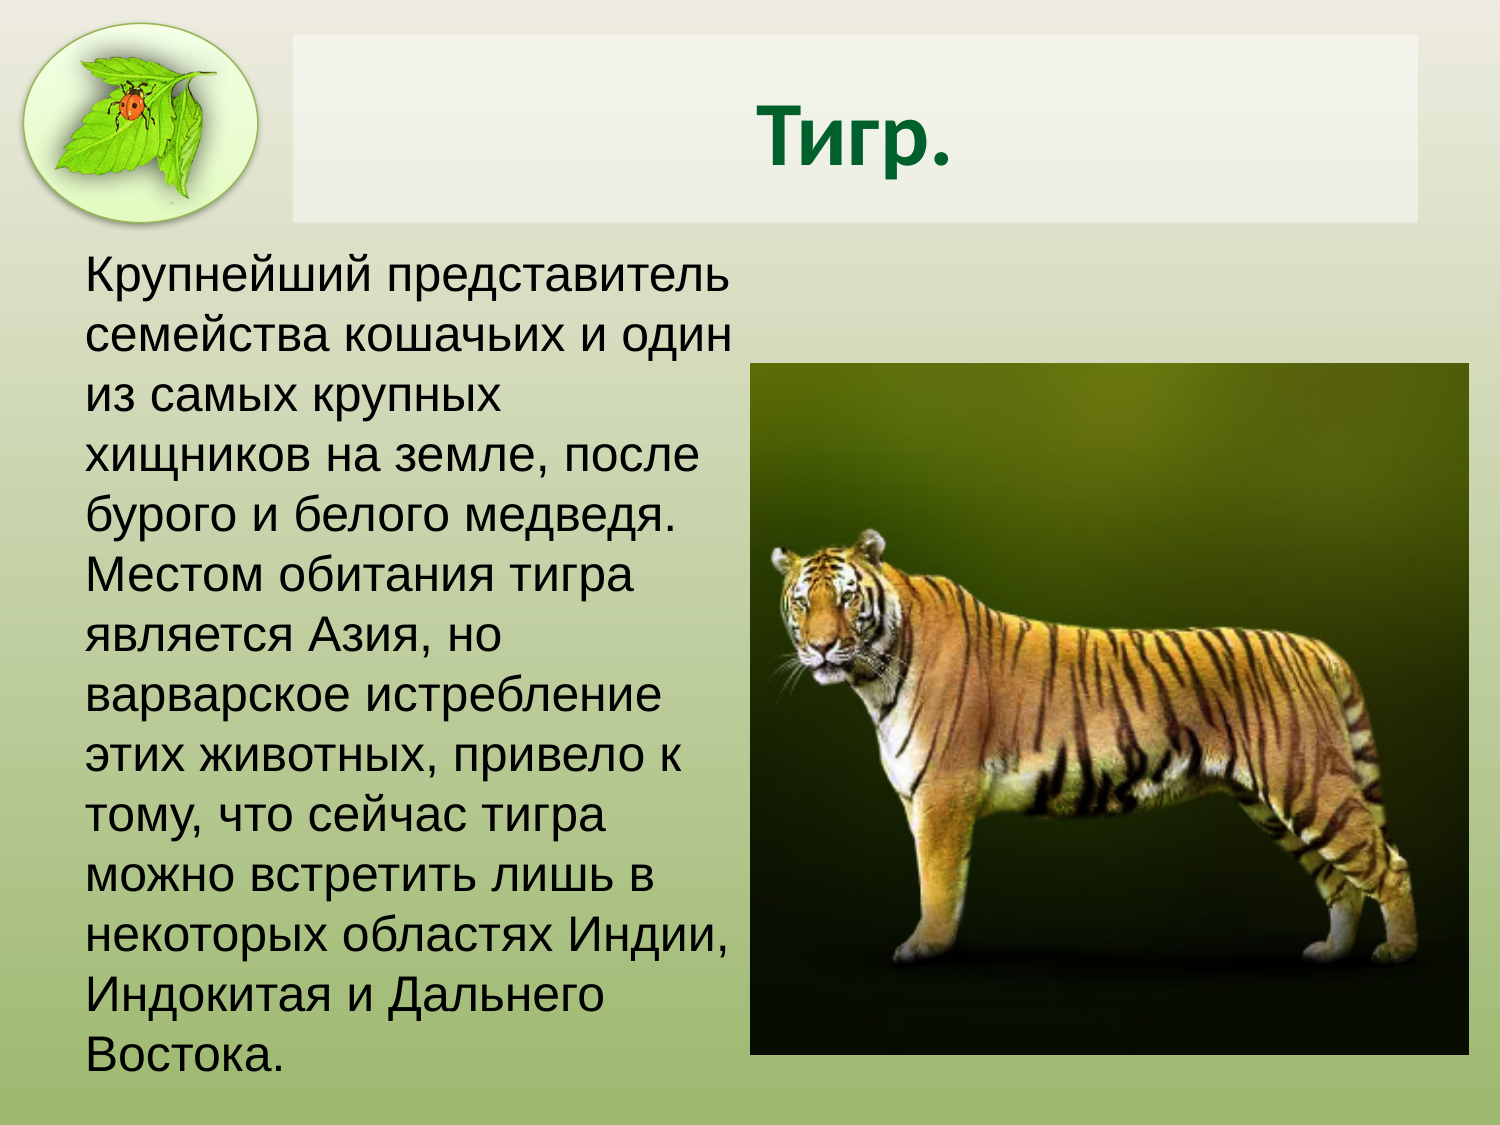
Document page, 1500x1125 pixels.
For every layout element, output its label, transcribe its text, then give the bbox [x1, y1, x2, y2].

picture [46, 35, 227, 211]
picture [749, 362, 1469, 1055]
text_box Крупнейший представитель семейства кошачьих и один из самых крупных хищников на земле, после бурого и белого медведя. Местом обитания тигра является Азия, но варварское истребление этих животных, привело к тому, что сейчас тигра можно встретить лишь в некоторых областях Индии, Индокитая и Дальнего Востока. [70, 234, 750, 1090]
title Тигр. [292, 35, 1418, 223]
